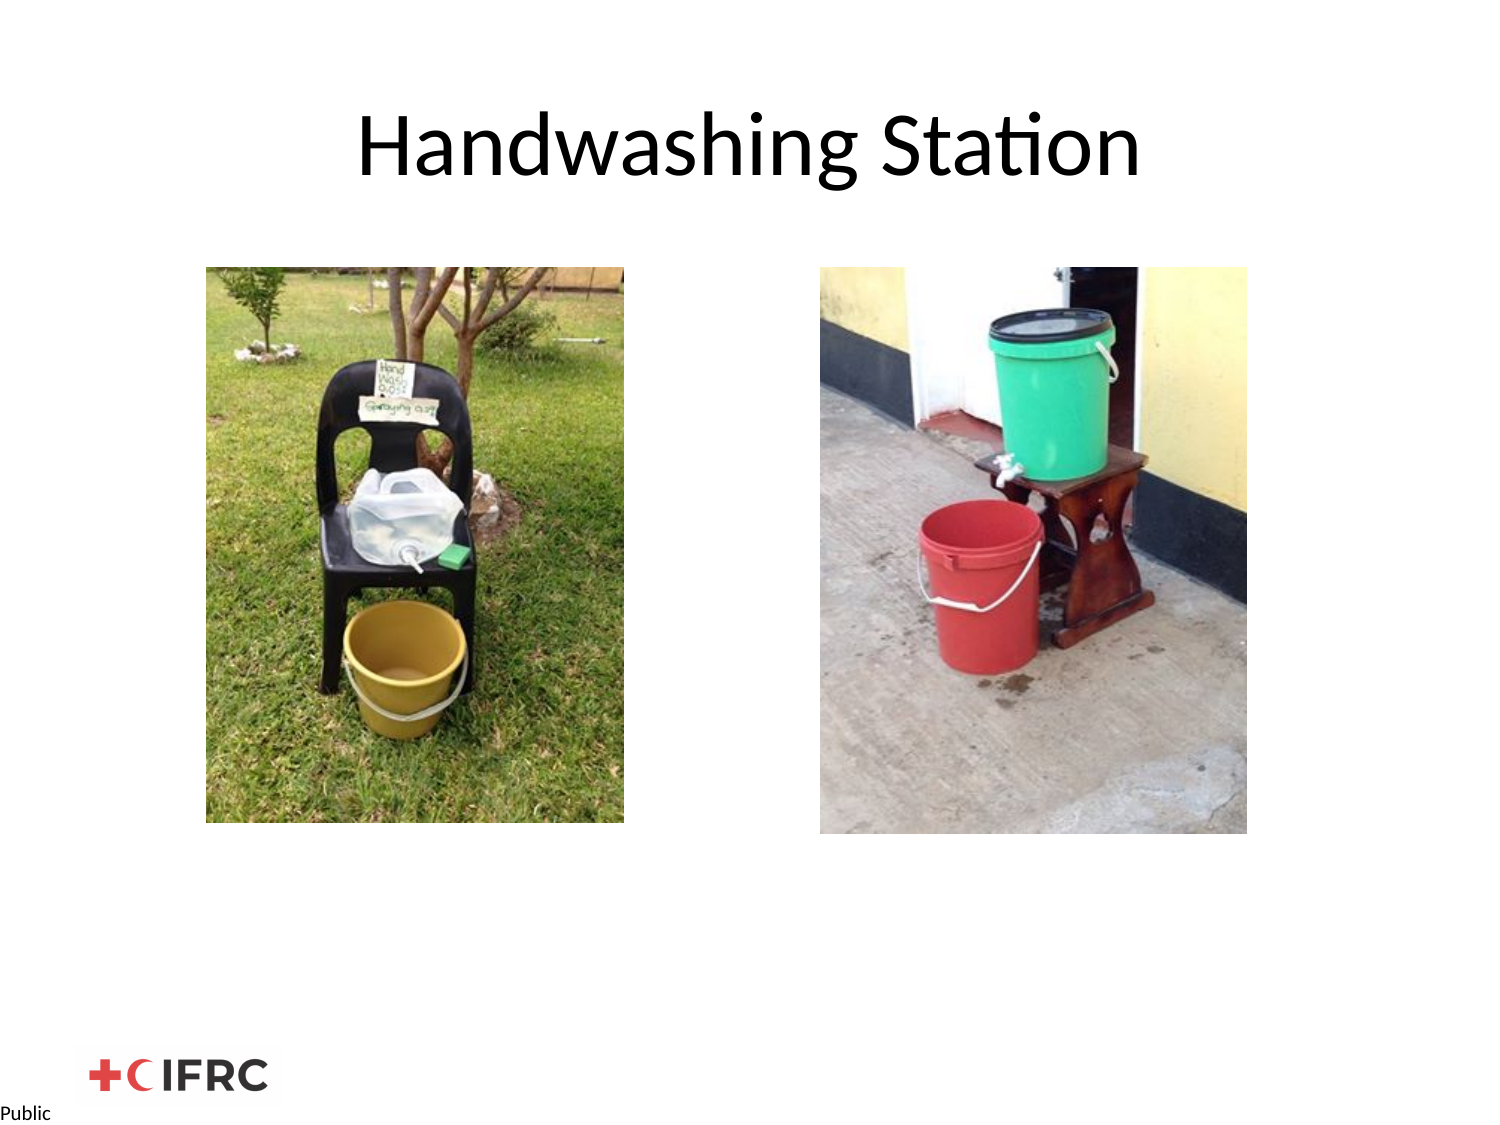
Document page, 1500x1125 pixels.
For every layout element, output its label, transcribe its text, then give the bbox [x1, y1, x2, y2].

title Handwashing Station [75, 45, 1425, 233]
picture [820, 266, 1247, 834]
picture [206, 266, 624, 823]
picture [75, 1045, 283, 1106]
